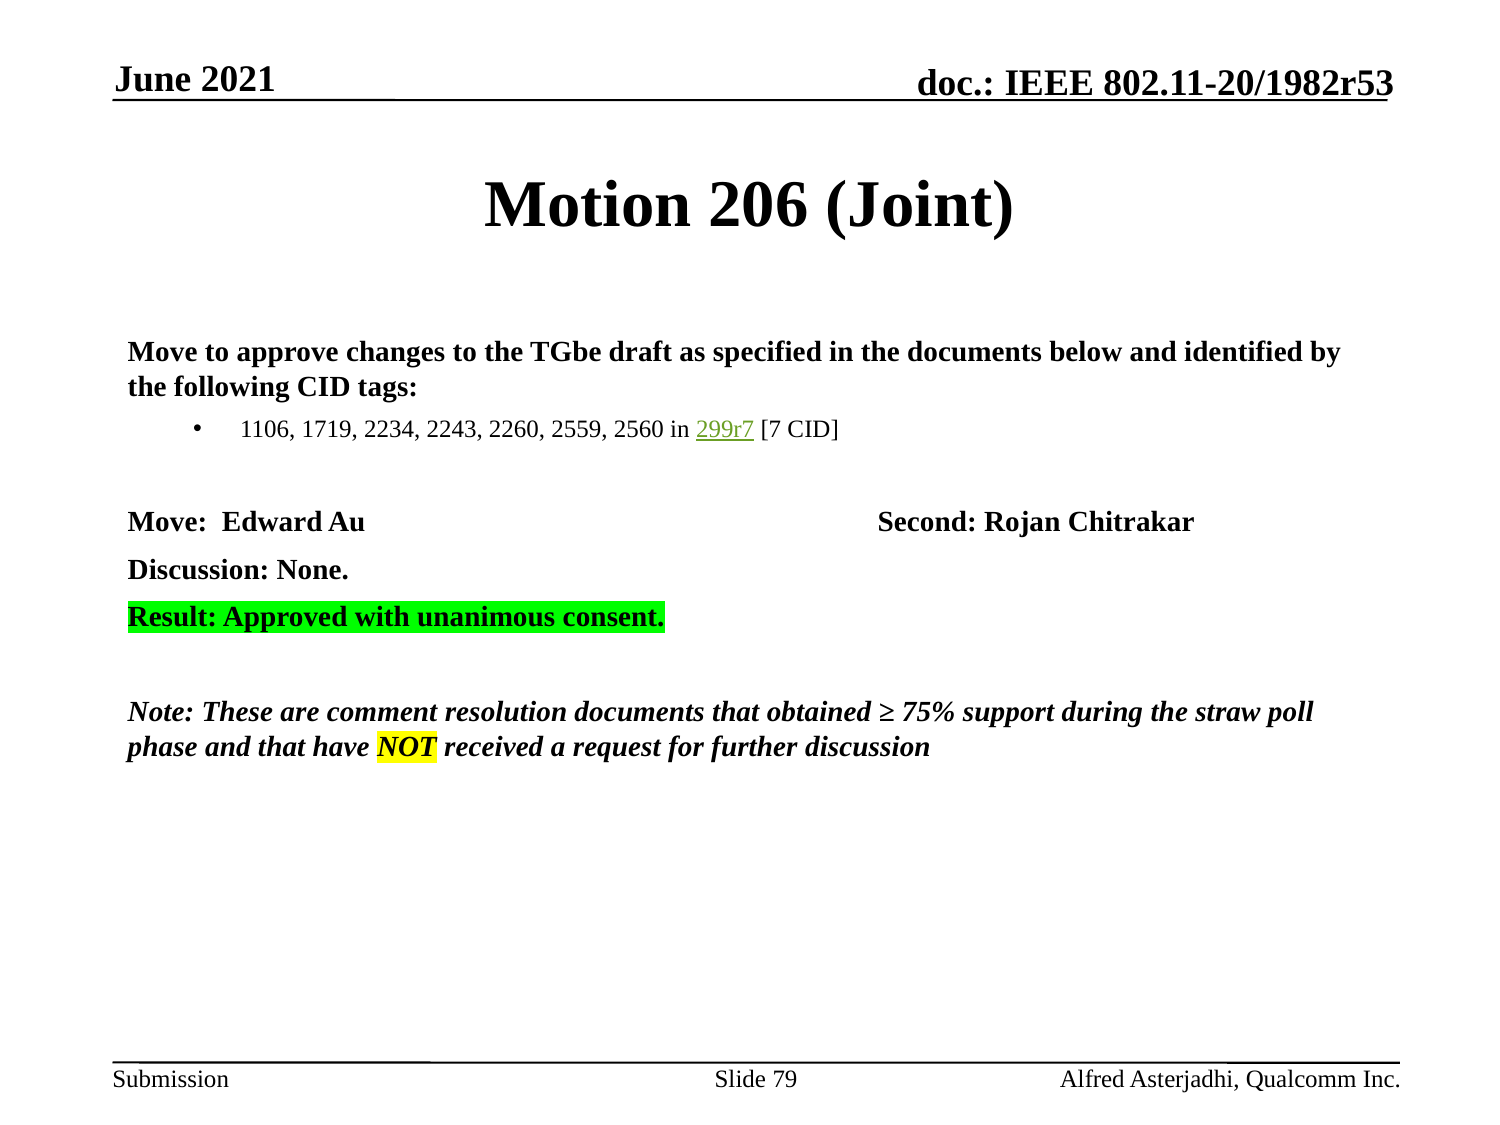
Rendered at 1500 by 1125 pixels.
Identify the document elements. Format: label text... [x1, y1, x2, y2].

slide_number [114, 54, 423, 100]
slide_number Slide 79 [712, 1061, 800, 1123]
list Move to approve changes to the TGbe draft as specified in the documents below and identified by the following CID tags: 1106, 1719, 2234, 2243, 2260, 2559, 2560 in 299r7 [7 CID] Move: Edward Au Second: Rojan Chitrakar Discussion: None. Result: Approved with unanimous consent. Note: These are comment resolution documents that obtained ≥ 75% support during the straw poll phase and that have NOT received a request for further discussion [112, 324, 1388, 1000]
footer Alfred Asterjadhi, Qualcomm Inc. [878, 1061, 1402, 1093]
title Motion 206 (Joint) [112, 112, 1388, 288]
